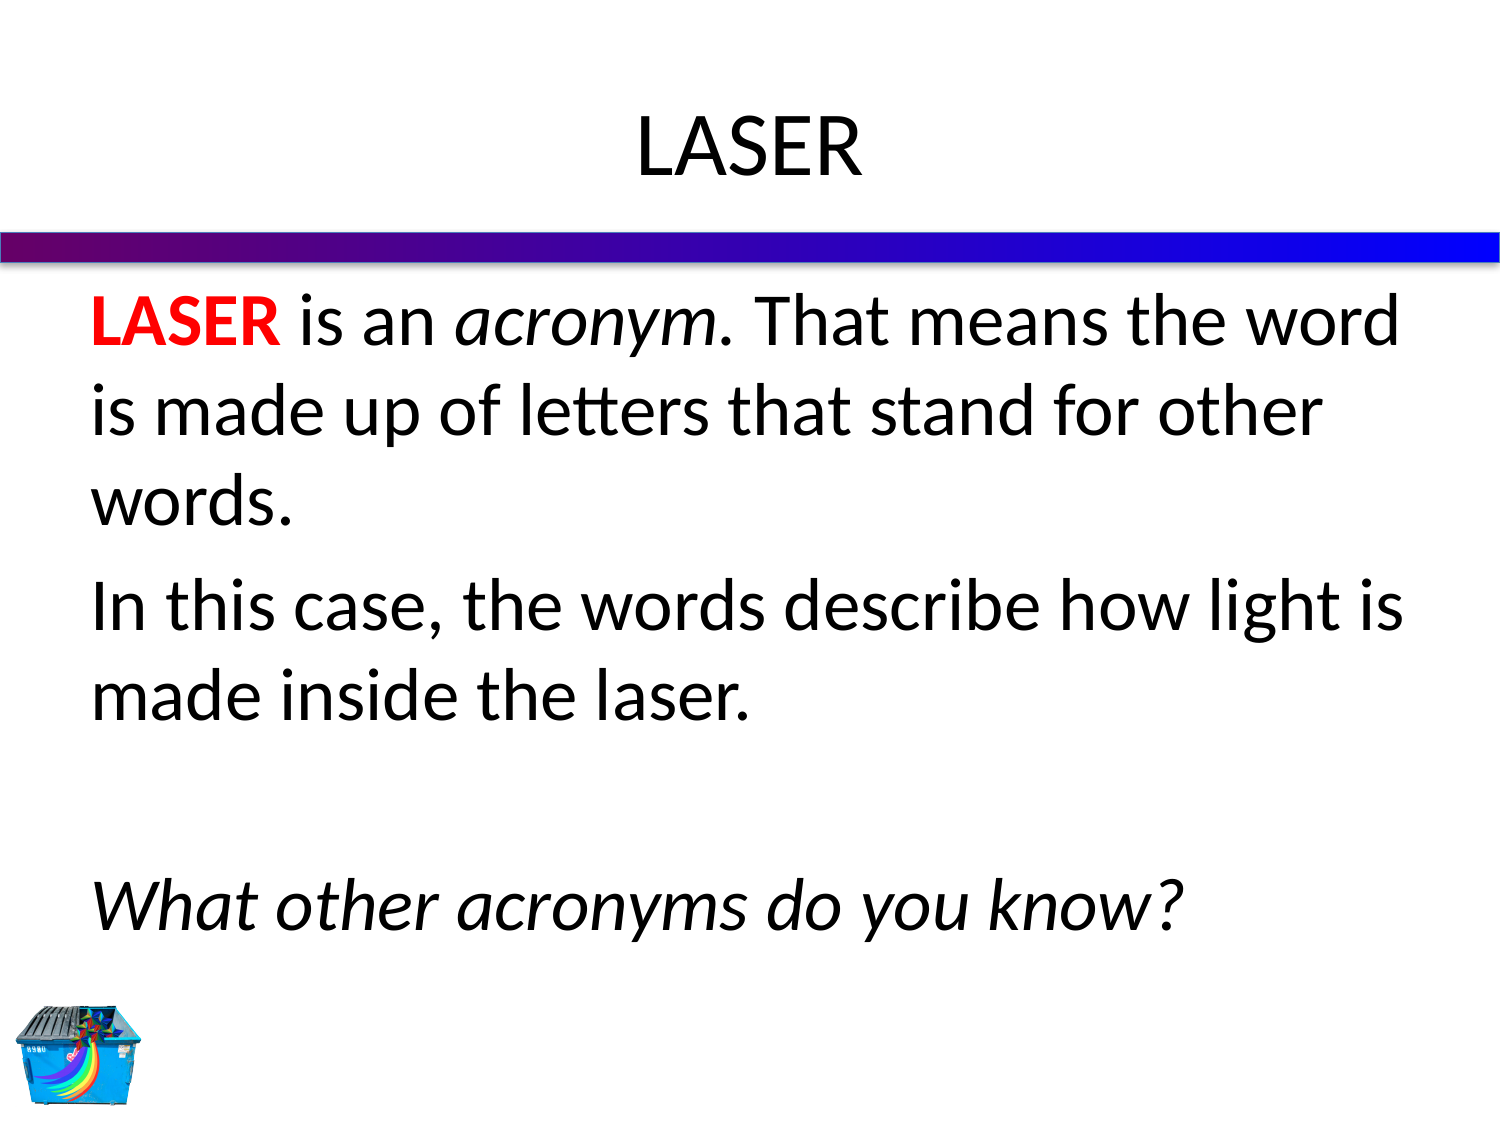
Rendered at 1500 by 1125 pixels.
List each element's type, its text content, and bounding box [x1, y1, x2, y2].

list LASER is an acronym. That means the word is made up of letters that stand for other words. In this case, the words describe how light is made inside the laser. What other acronyms do you know? [75, 262, 1472, 1019]
picture [14, 1004, 143, 1107]
title LASER [75, 45, 1425, 233]
